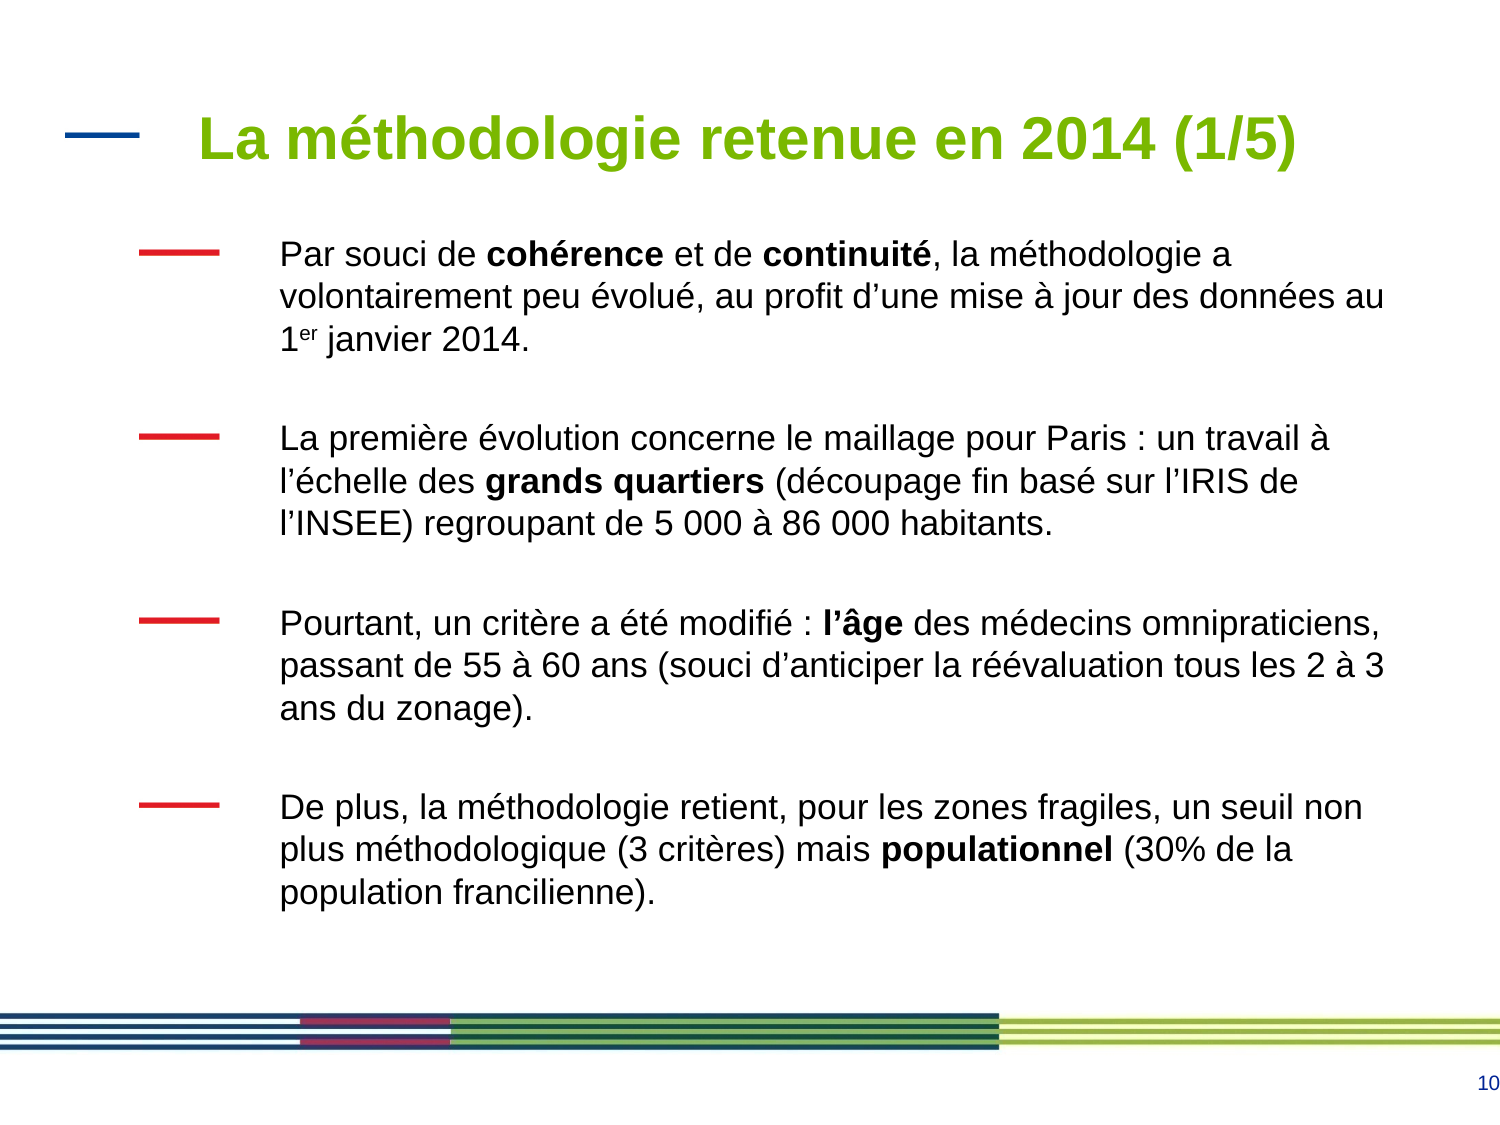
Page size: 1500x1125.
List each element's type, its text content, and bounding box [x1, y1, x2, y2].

picture [138, 798, 220, 812]
picture [138, 613, 220, 628]
picture [0, 999, 1500, 1063]
picture [64, 128, 140, 142]
picture [138, 429, 220, 444]
text_box La méthodologie retenue en 2014 (1/5) [49, 91, 1388, 279]
text_box Par souci de cohérence et de continuité, la méthodologie a volontairement peu évolué, au profit d’une mise à jour des données au 1er janvier 2014. La première évolution concerne le maillage pour Paris : un travail à l’échelle des grands quartiers (découpage fin basé sur l’IRIS de l’INSEE) regroupant de 5 000 à 86 000 habitants. Pourtant, un critère a été modifié : l’âge des médecins omnipraticiens, passant de 55 à 60 ans (souci d’anticiper la réévaluation tous les 2 à 3 ans du zonage). De plus, la méthodologie retient, pour les zones fragiles, un seuil non plus méthodologique (3 critères) mais populationnel (30% de la population francilienne). [123, 223, 1435, 898]
